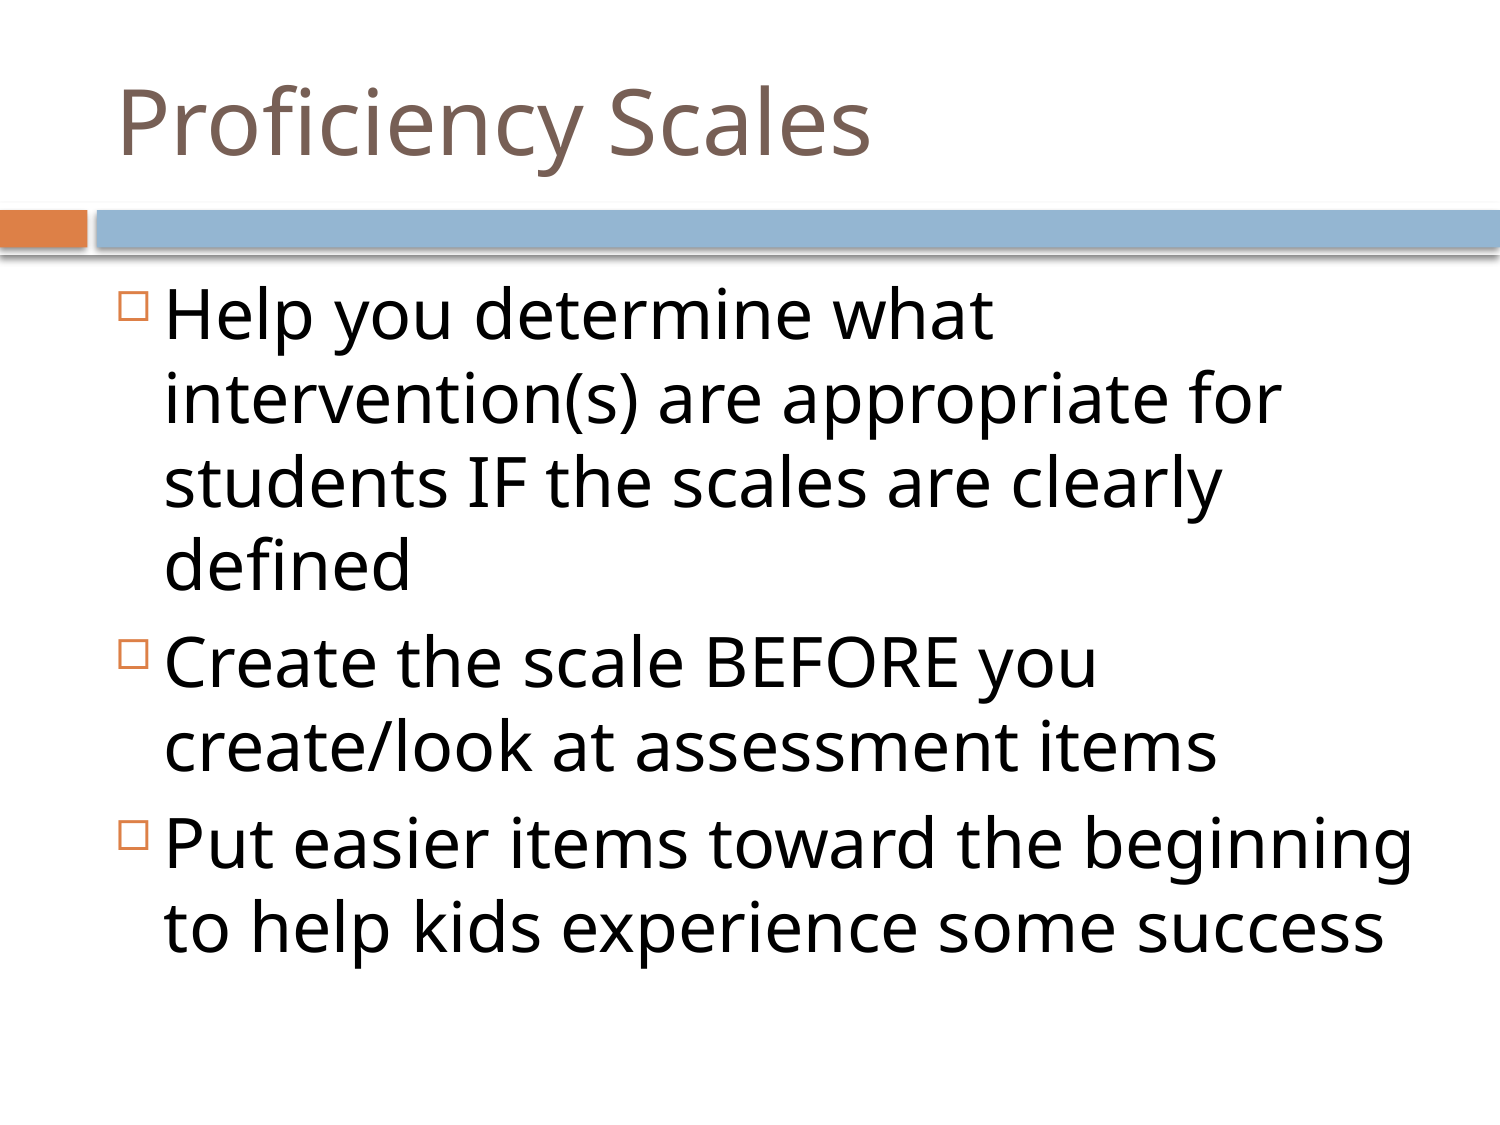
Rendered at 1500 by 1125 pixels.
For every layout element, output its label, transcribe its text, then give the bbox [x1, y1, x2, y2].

list Help you determine what intervention(s) are appropriate for students IF the scales are clearly defined Create the scale BEFORE you create/look at assessment items Put easier items toward the beginning to help kids experience some success [100, 262, 1438, 1000]
title Proficiency Scales [100, 37, 1438, 200]
